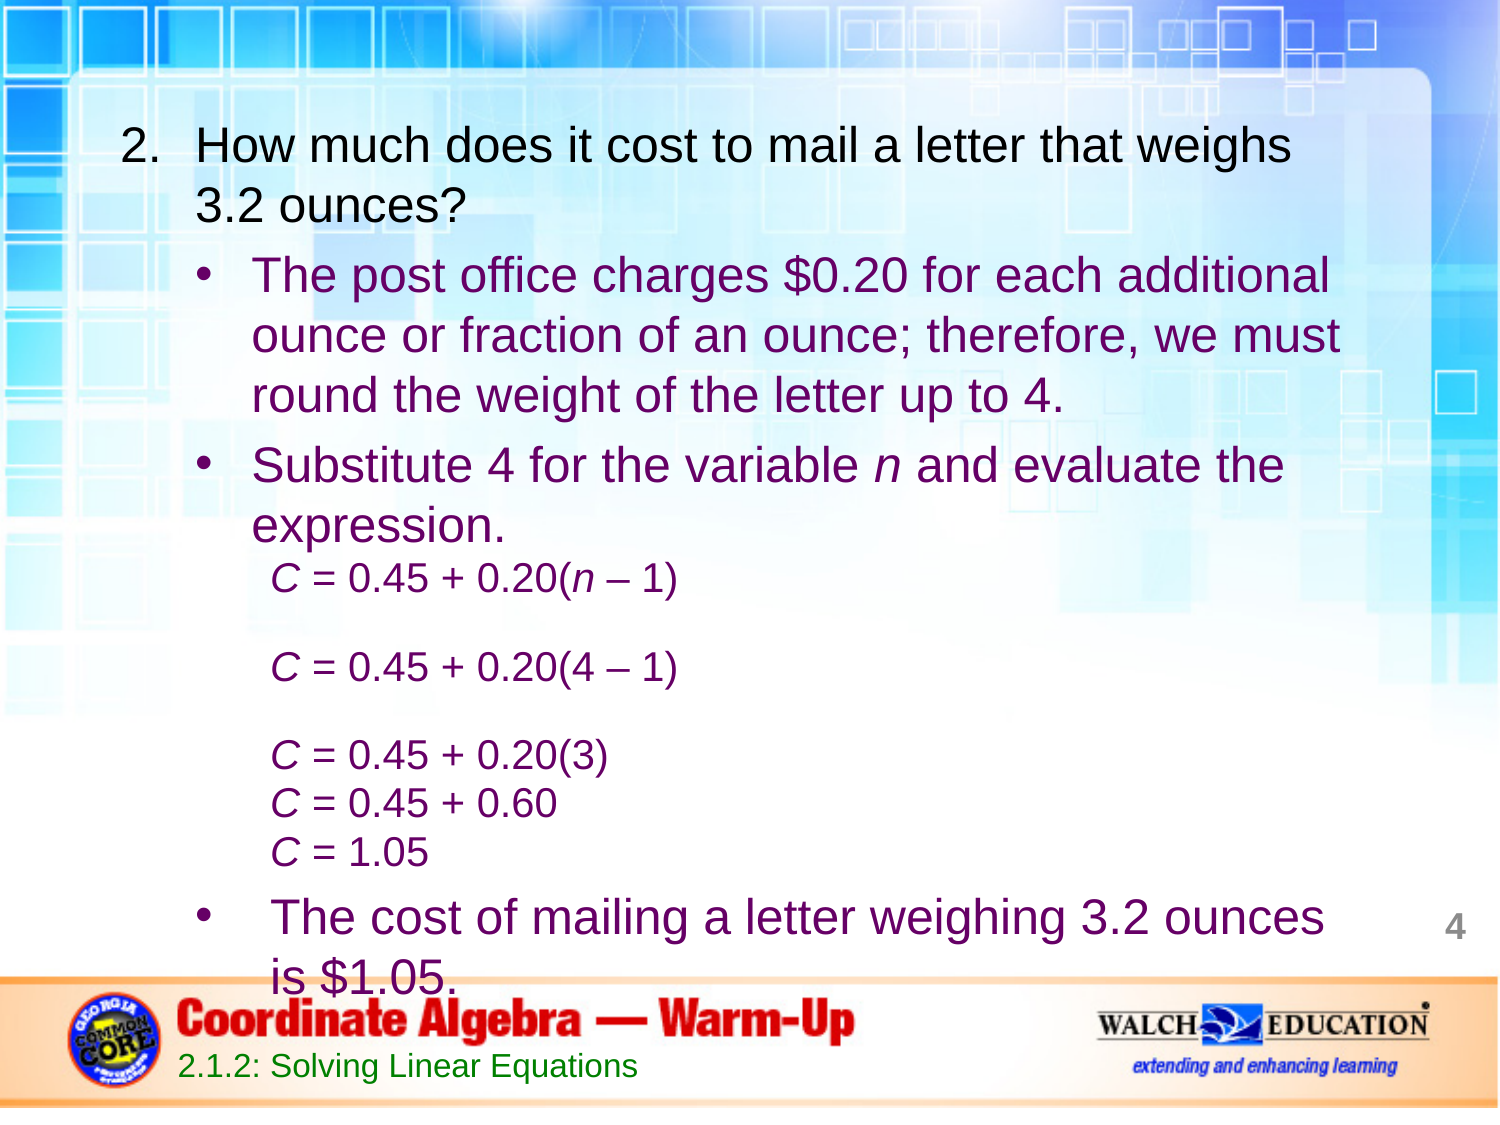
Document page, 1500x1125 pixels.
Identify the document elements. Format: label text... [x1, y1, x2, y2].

picture [0, 0, 1500, 1108]
list 2.1.2: Solving Linear Equations [162, 1036, 1070, 1080]
slide_number 4 [1361, 901, 1481, 949]
subtitle How much does it cost to mail a letter that weighs 3.2 ounces? The post office charges $0.20 for each additional ounce or fraction of an ounce; therefore, we must round the weight of the letter up to 4. Substitute 4 for the variable n and evaluate the expression. C = 0.45 + 0.20(n – 1) C = 0.45 + 0.20(4 – 1) C = 0.45 + 0.20(3) C = 0.45 + 0.60 C = 1.05 The cost of mailing a letter weighing 3.2 ounces is $1.05. [105, 105, 1362, 925]
